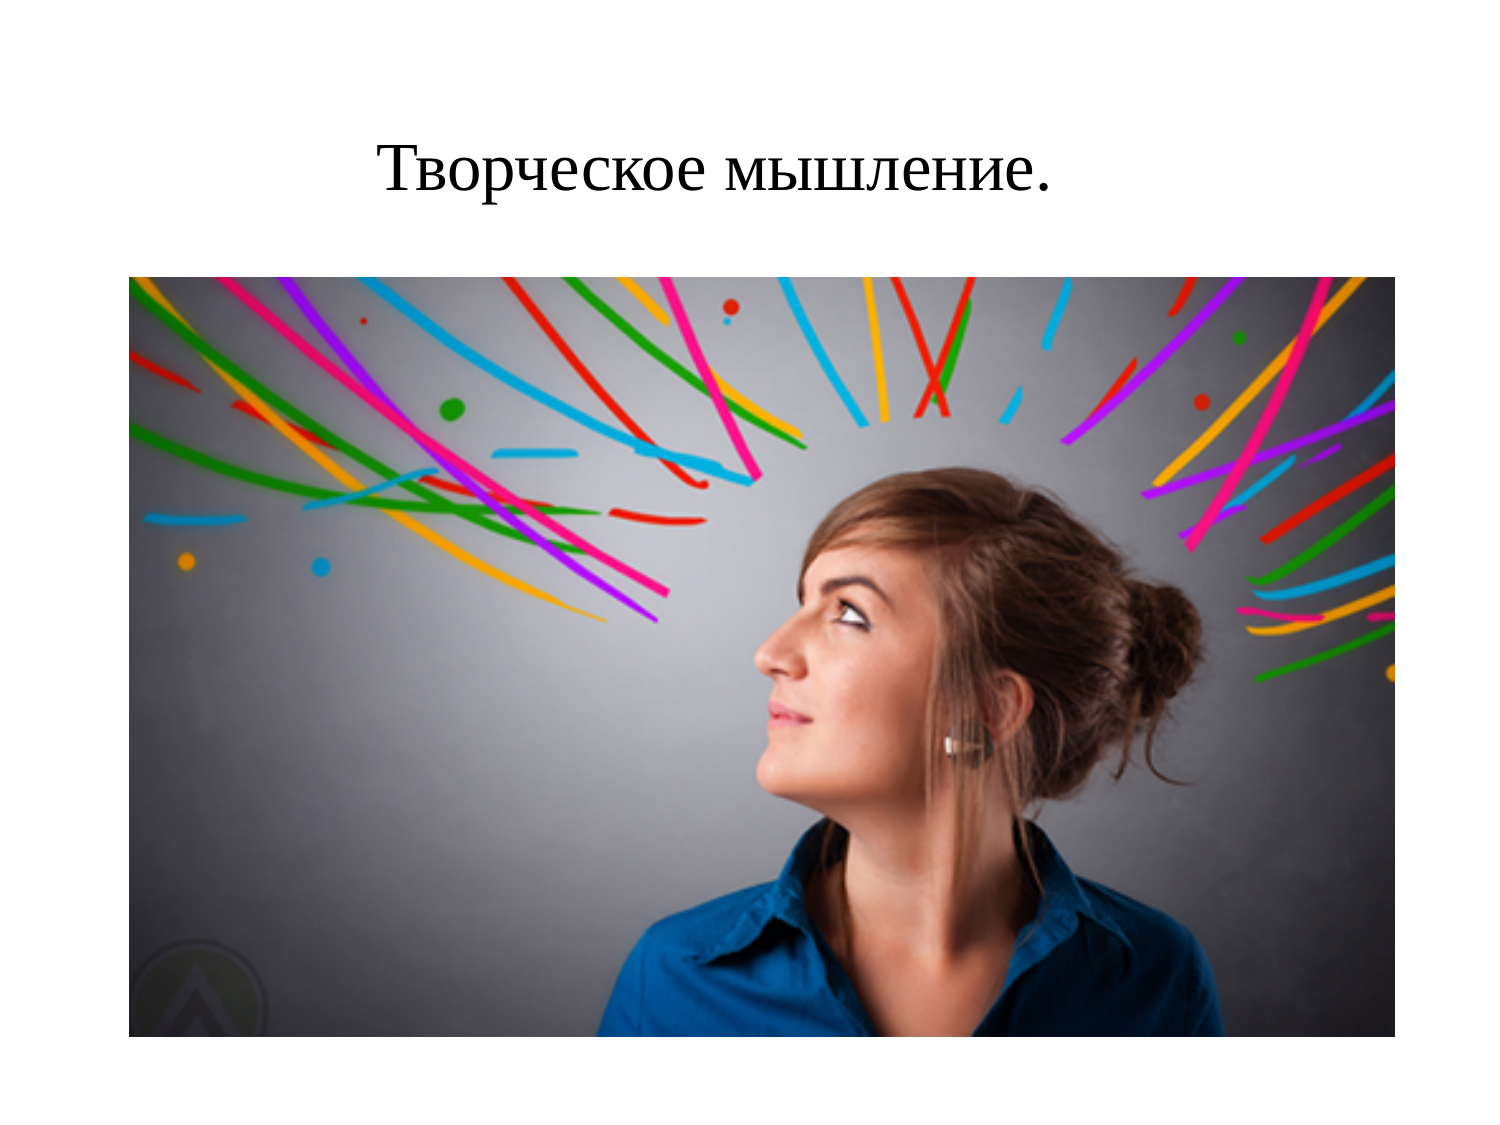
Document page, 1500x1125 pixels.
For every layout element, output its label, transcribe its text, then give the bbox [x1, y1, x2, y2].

title Творческое мышление. [103, 59, 1397, 278]
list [129, 277, 1395, 1037]
